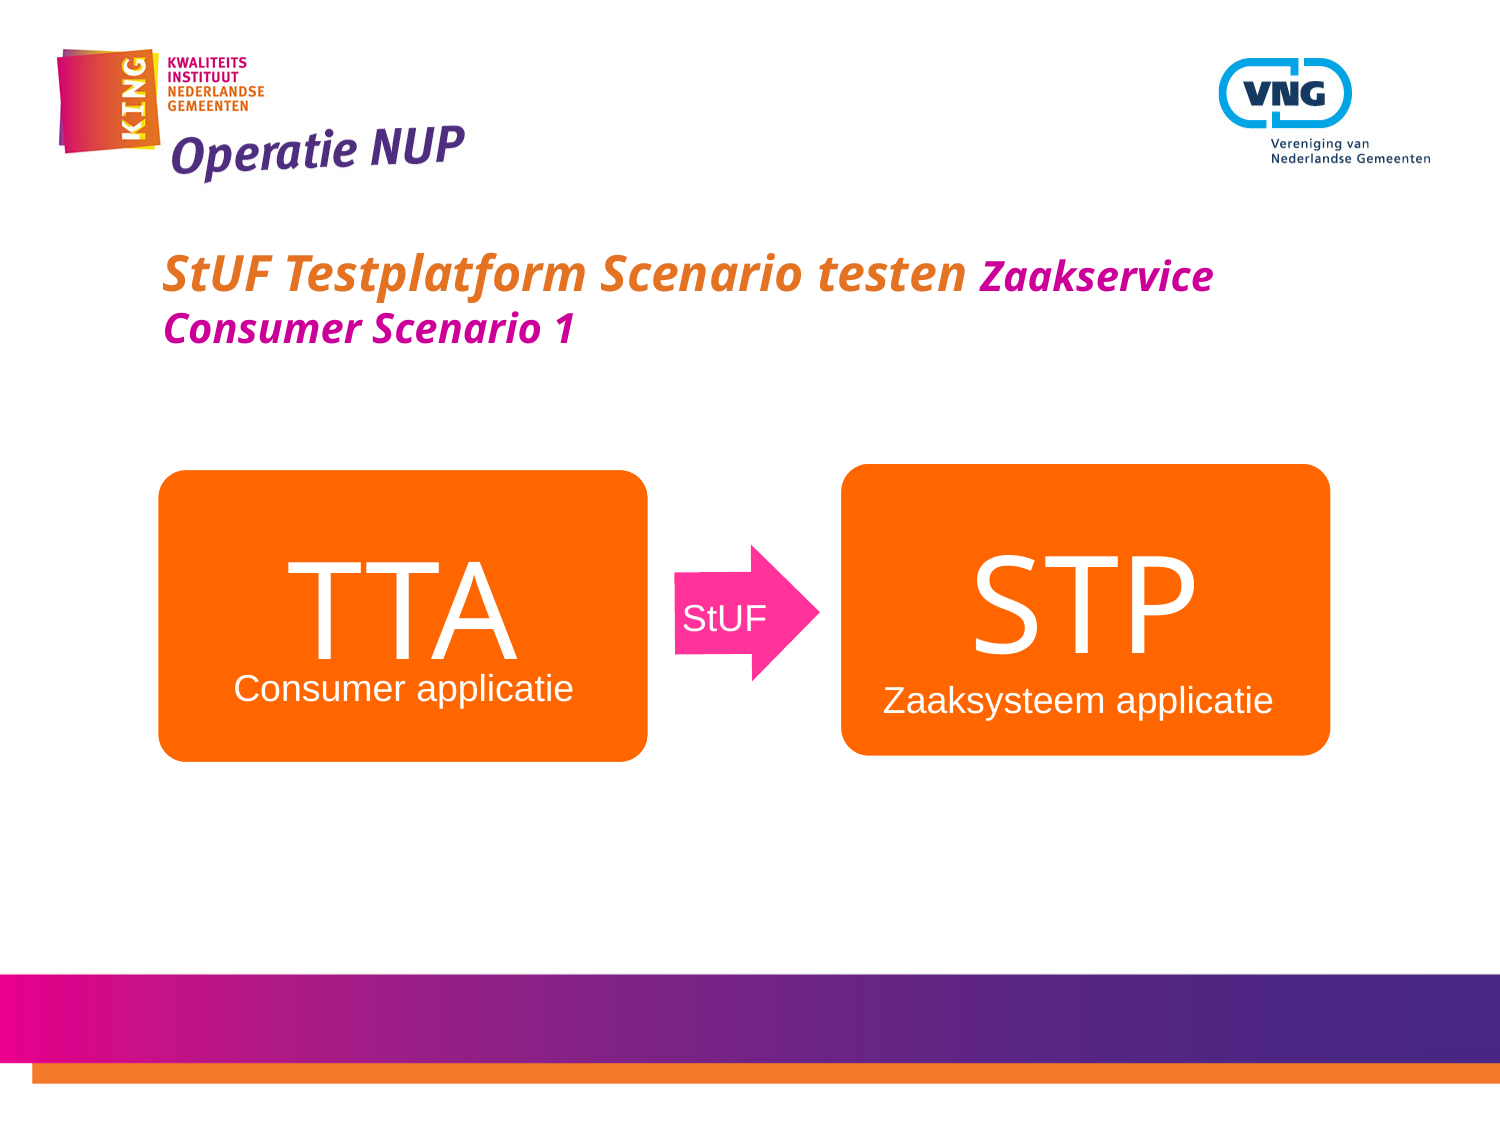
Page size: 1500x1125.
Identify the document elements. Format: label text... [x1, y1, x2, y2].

title StUF Testplatform Scenario testen Zaakservice Consumer Scenario 1 [147, 231, 1402, 362]
picture [0, 0, 1500, 1125]
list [147, 361, 1334, 859]
